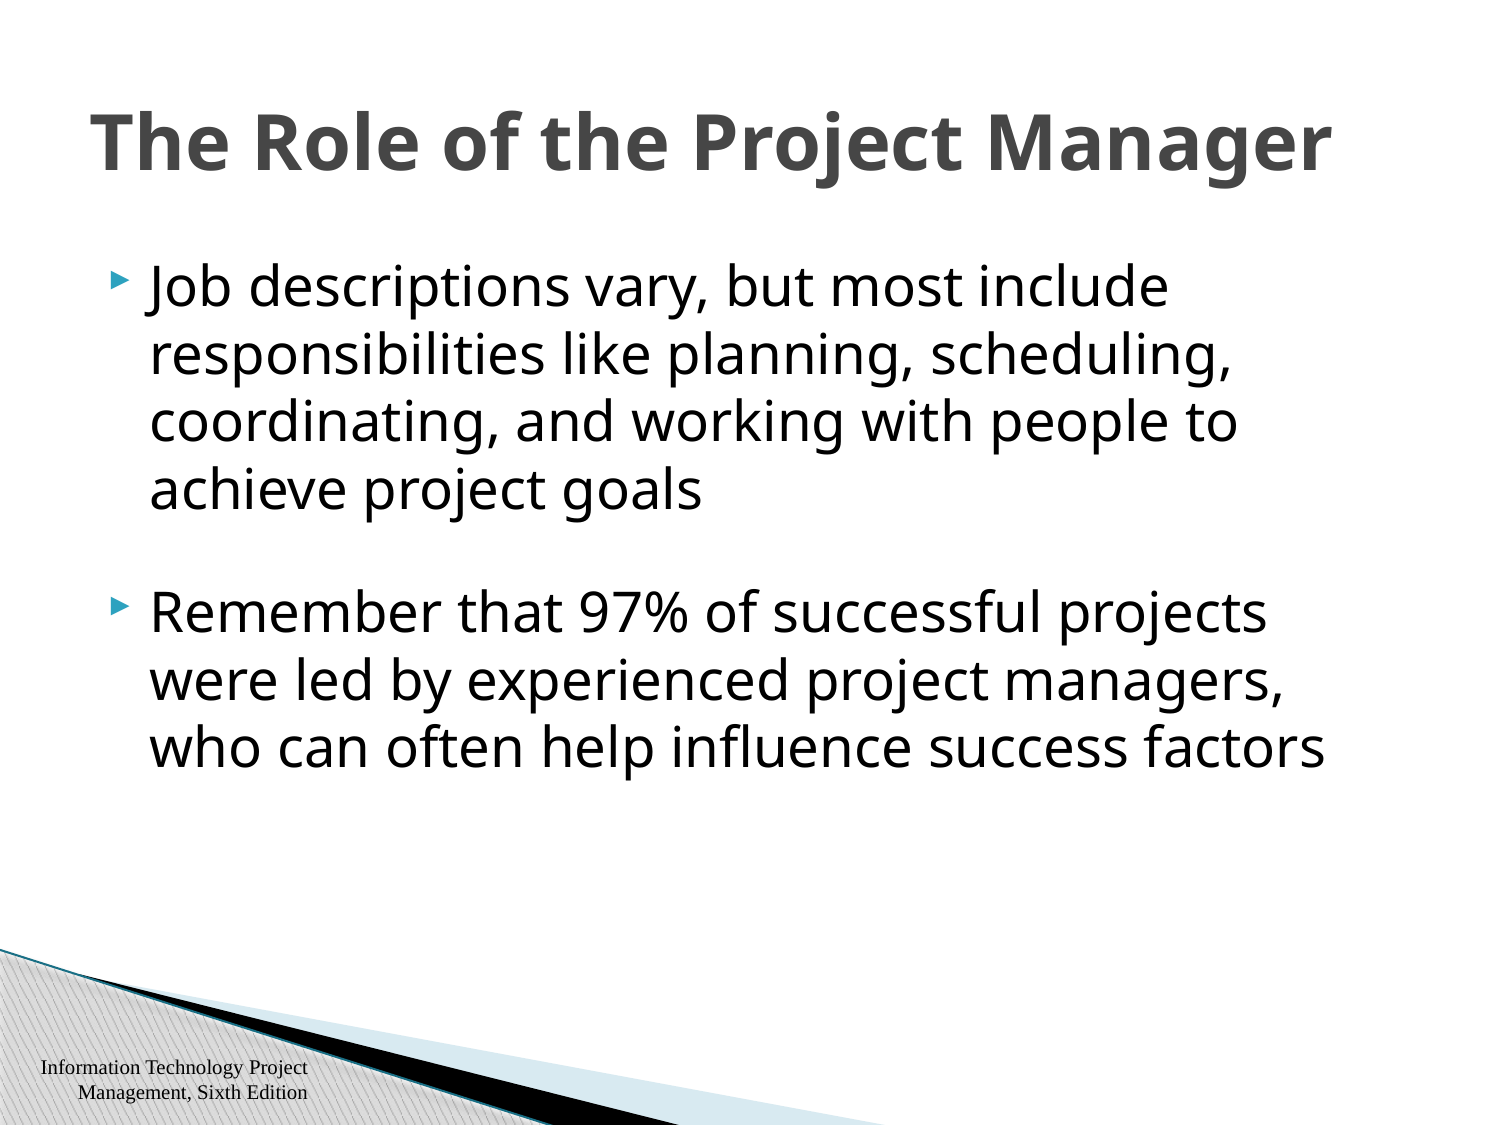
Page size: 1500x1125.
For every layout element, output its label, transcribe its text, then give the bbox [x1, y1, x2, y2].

list Job descriptions vary, but most include responsibilities like planning, scheduling, coordinating, and working with people to achieve project goals Remember that 97% of successful projects were led by experienced project managers, who can often help influence success factors [75, 243, 1425, 986]
title The Role of the Project Manager [75, 45, 1425, 233]
footer Information Technology Project Management, Sixth Edition [0, 1051, 324, 1112]
